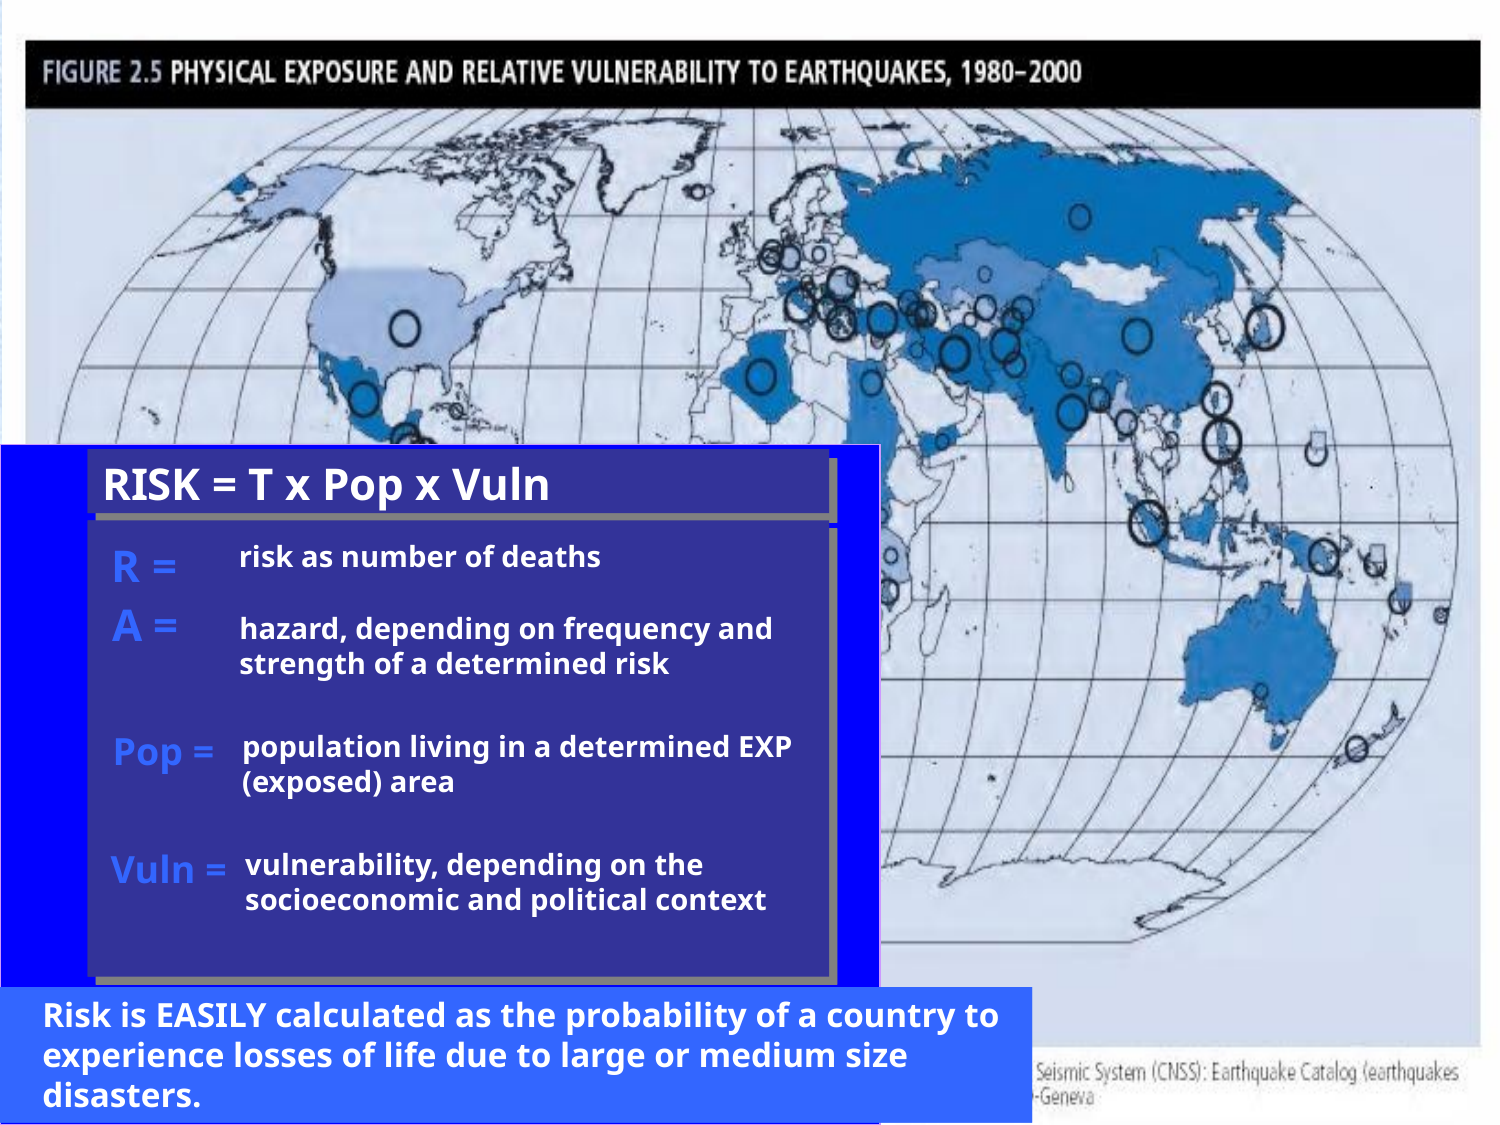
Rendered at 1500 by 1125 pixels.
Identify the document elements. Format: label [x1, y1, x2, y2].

text_box [0, 0, 1500, 1125]
